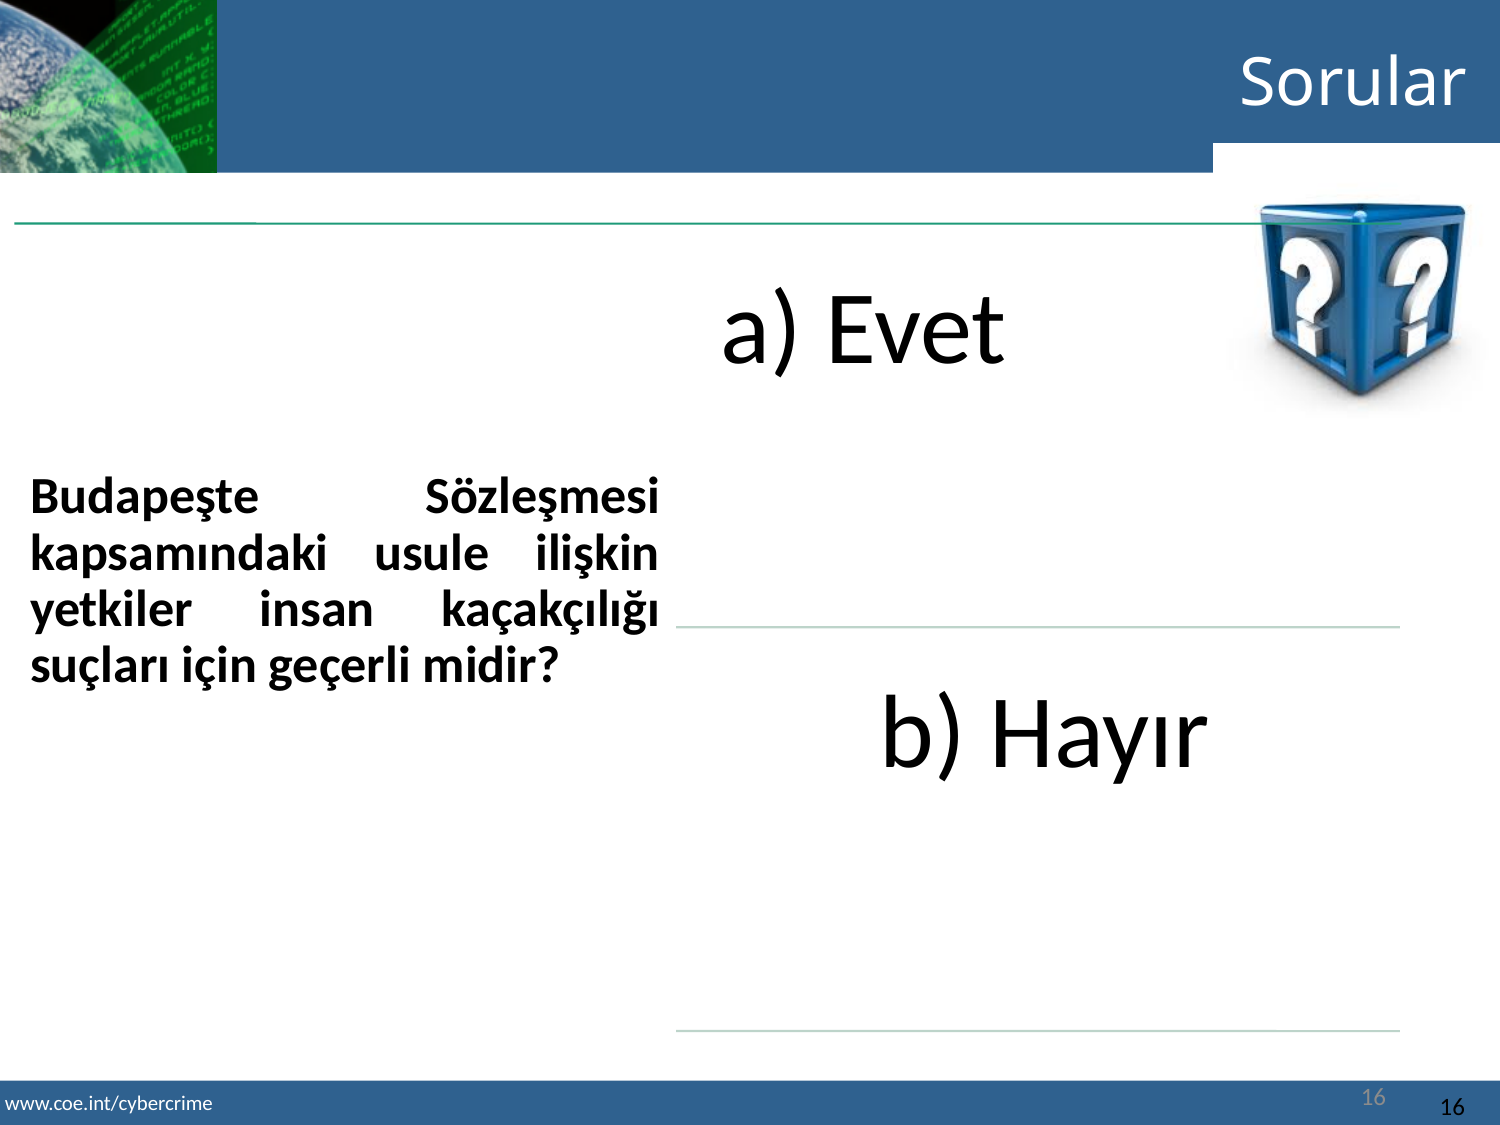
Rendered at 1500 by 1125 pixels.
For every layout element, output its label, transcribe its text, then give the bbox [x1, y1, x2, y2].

slide_number 16 [1051, 1065, 1402, 1125]
text_box Sorular [230, 31, 1483, 126]
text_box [14, 223, 1402, 1053]
picture [0, 1, 217, 173]
text_box 16 [1399, 1069, 1480, 1125]
picture [1213, 143, 1500, 434]
